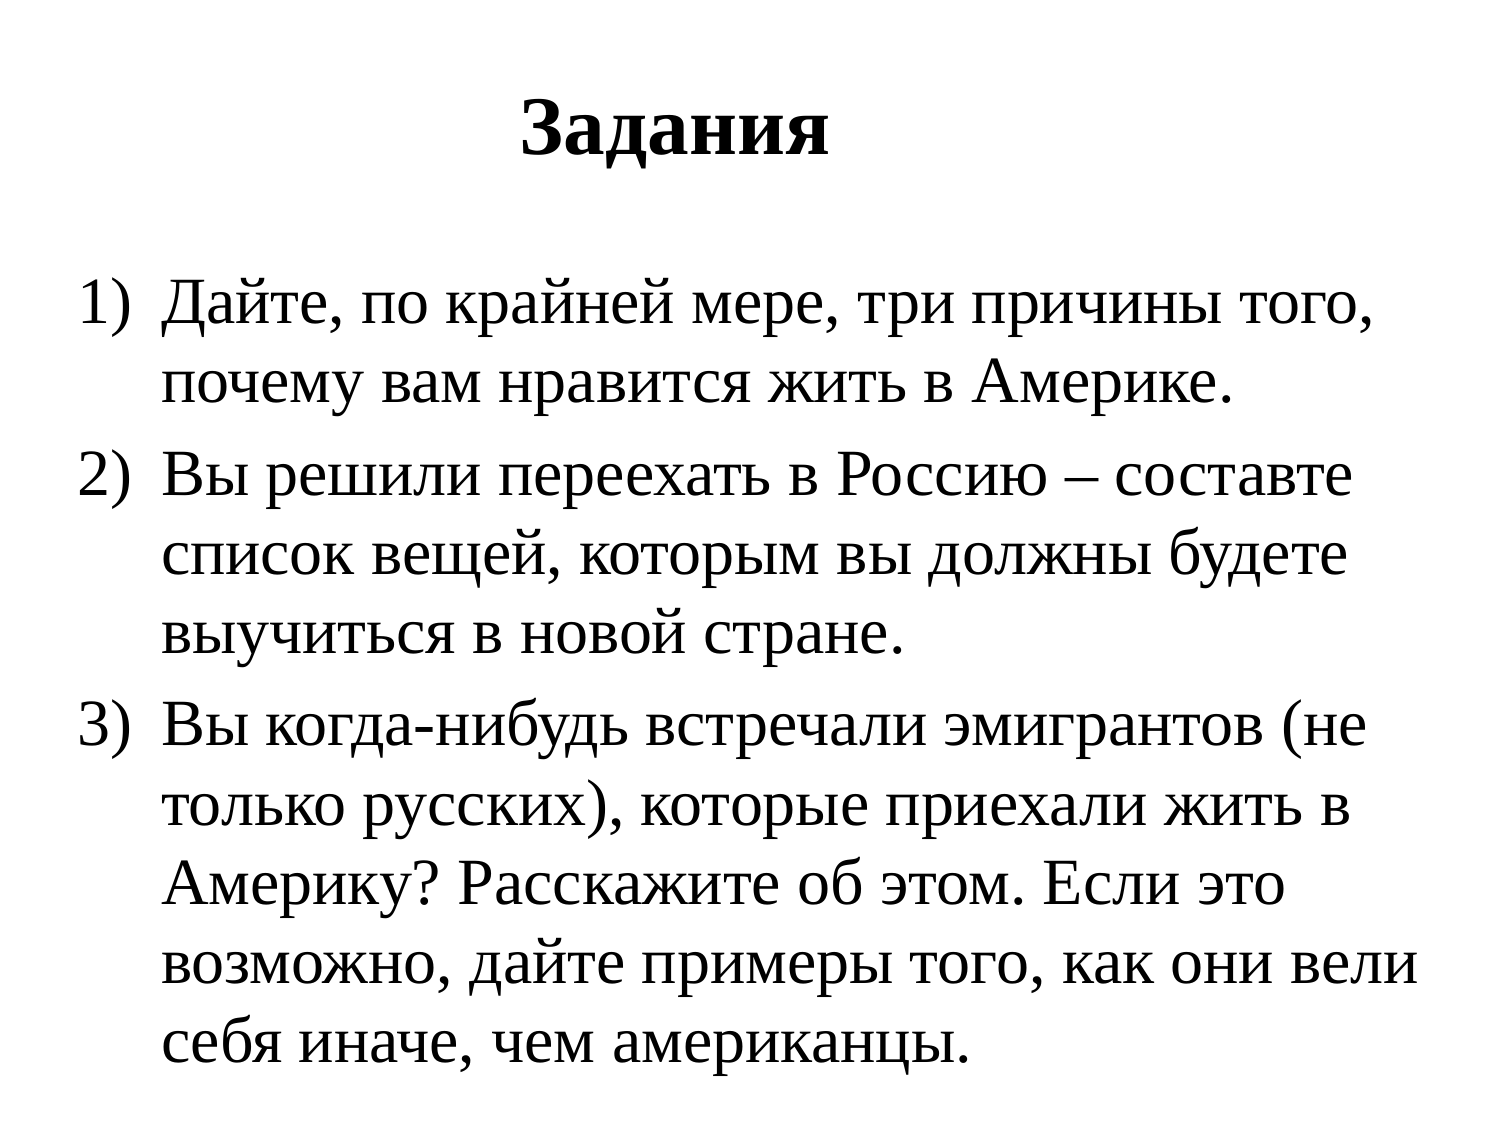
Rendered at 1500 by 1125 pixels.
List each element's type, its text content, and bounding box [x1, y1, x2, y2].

title Задания [350, 50, 1000, 193]
list Дайте, по крайней мере, три причины того, почему вам нравится жить в Америке. Вы решили переехать в Россию – составте список вещей, которым вы должны будете выучиться в новой стране. Вы когда-нибудь встречали эмигрантов (не только русских), которые приехали жить в Америку? Расскажите об этом. Если это возможно, дайте примеры того, как они вели себя иначе, чем американцы. [62, 249, 1450, 1088]
